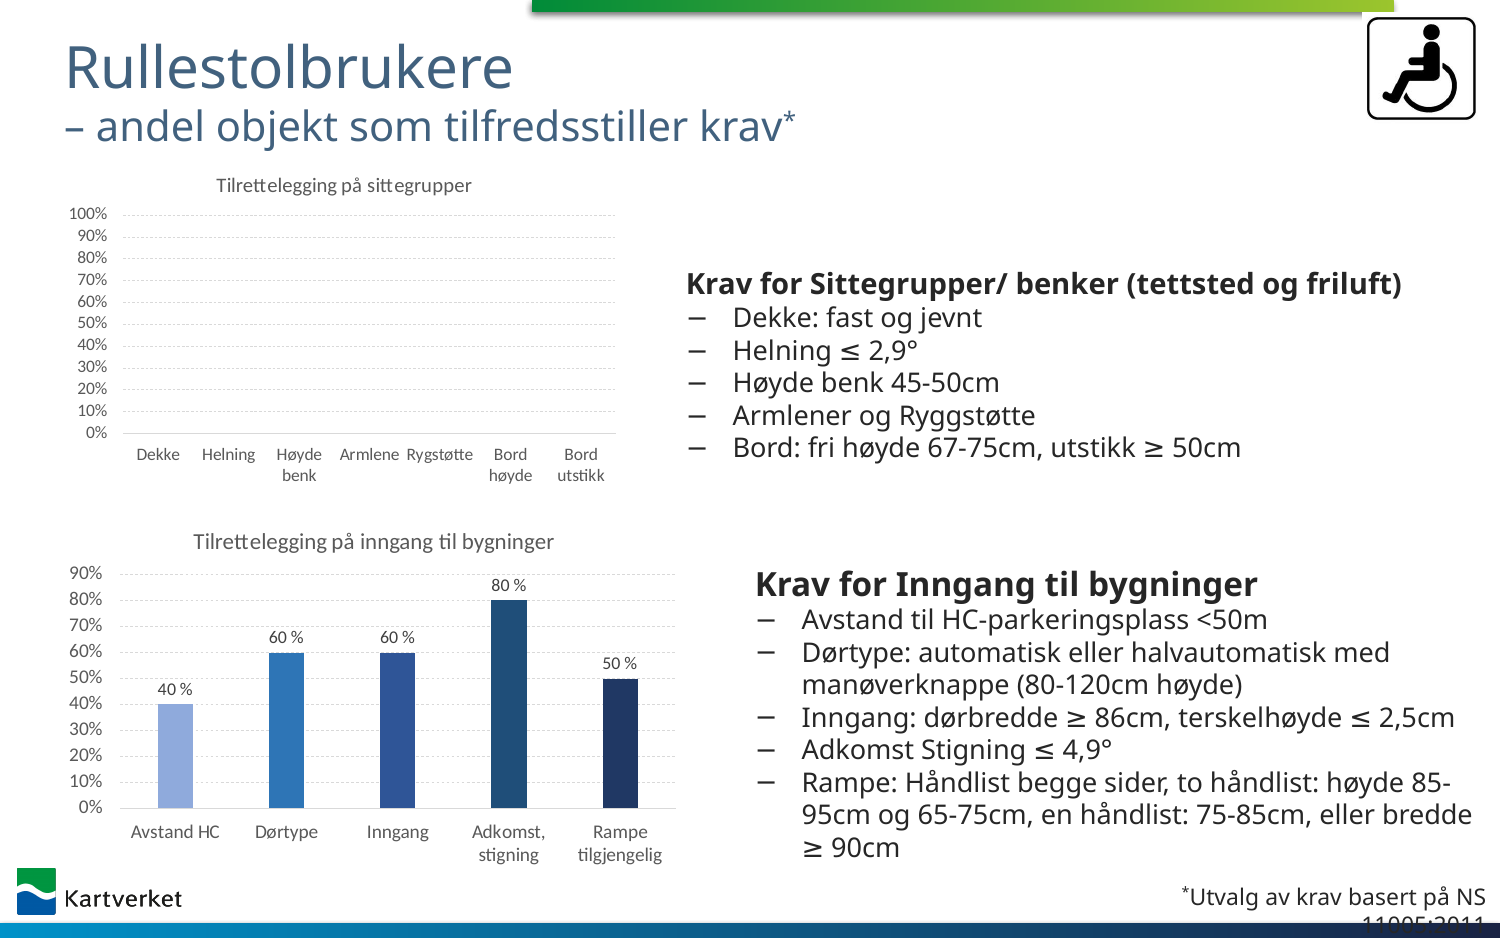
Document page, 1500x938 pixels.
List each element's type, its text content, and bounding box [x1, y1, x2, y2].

picture [62, 520, 687, 874]
text_box Krav for Sittegrupper/ benker (tettsted og friluft) Dekke: fast og jevnt Helning ≤ 2,9° Høyde benk 45-50cm Armlener og Ryggstøtte Bord: fri høyde 67-75cm, utstikk ≥ 50cm [670, 258, 1418, 471]
text_box Krav for Inngang til bygninger Avstand til HC-parkeringsplass <50m Dørtype: automatisk eller halvautomatisk med manøverknappe (80-120cm høyde) Inngang: dørbredde ≥ 86cm, terskelhøyde ≤ 2,5cm Adkomst Stigning ≤ 4,9° Rampe: Håndlist begge sider, to håndlist: høyde 85-95cm og 65-75cm, en håndlist: 75-85cm, eller bredde ≥ 90cm [740, 555, 1491, 870]
picture [1362, 12, 1481, 126]
picture [62, 166, 626, 492]
text_box Rullestolbrukere – andel objekt som tilfredsstiller krav* [49, 25, 1431, 158]
text_box *Utvalg av krav basert på NS 11005:2011 [1068, 873, 1500, 938]
